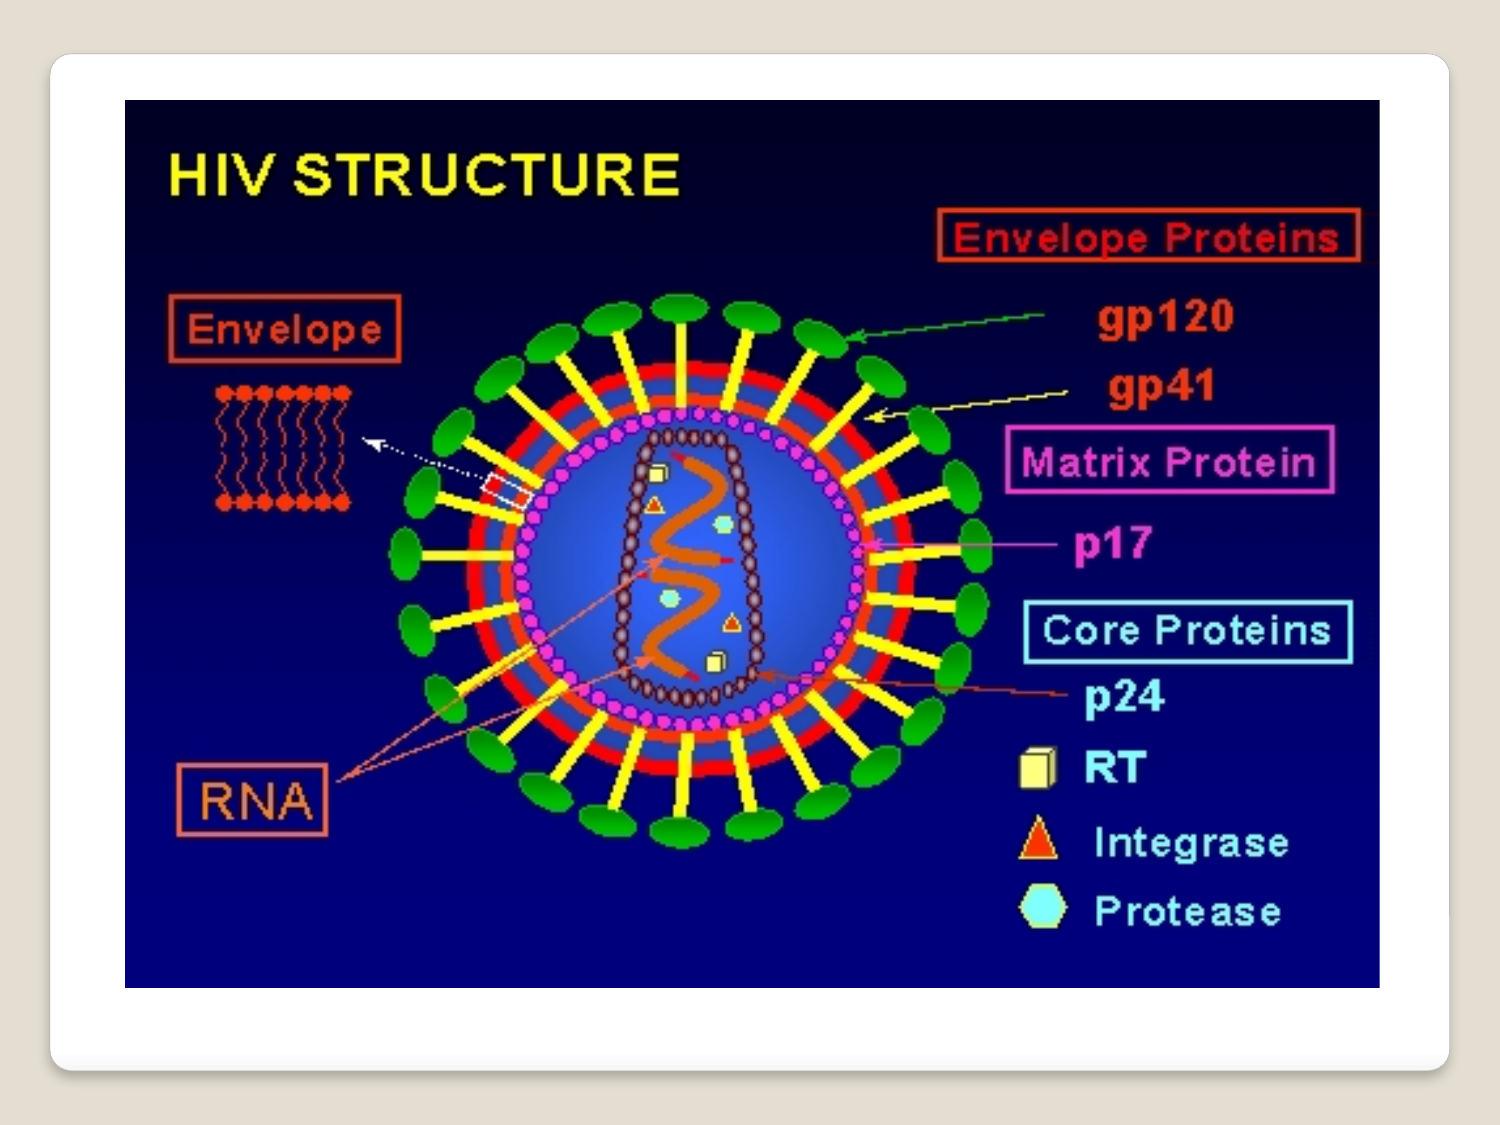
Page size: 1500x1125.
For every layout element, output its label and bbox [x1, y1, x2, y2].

picture [124, 99, 1380, 988]
